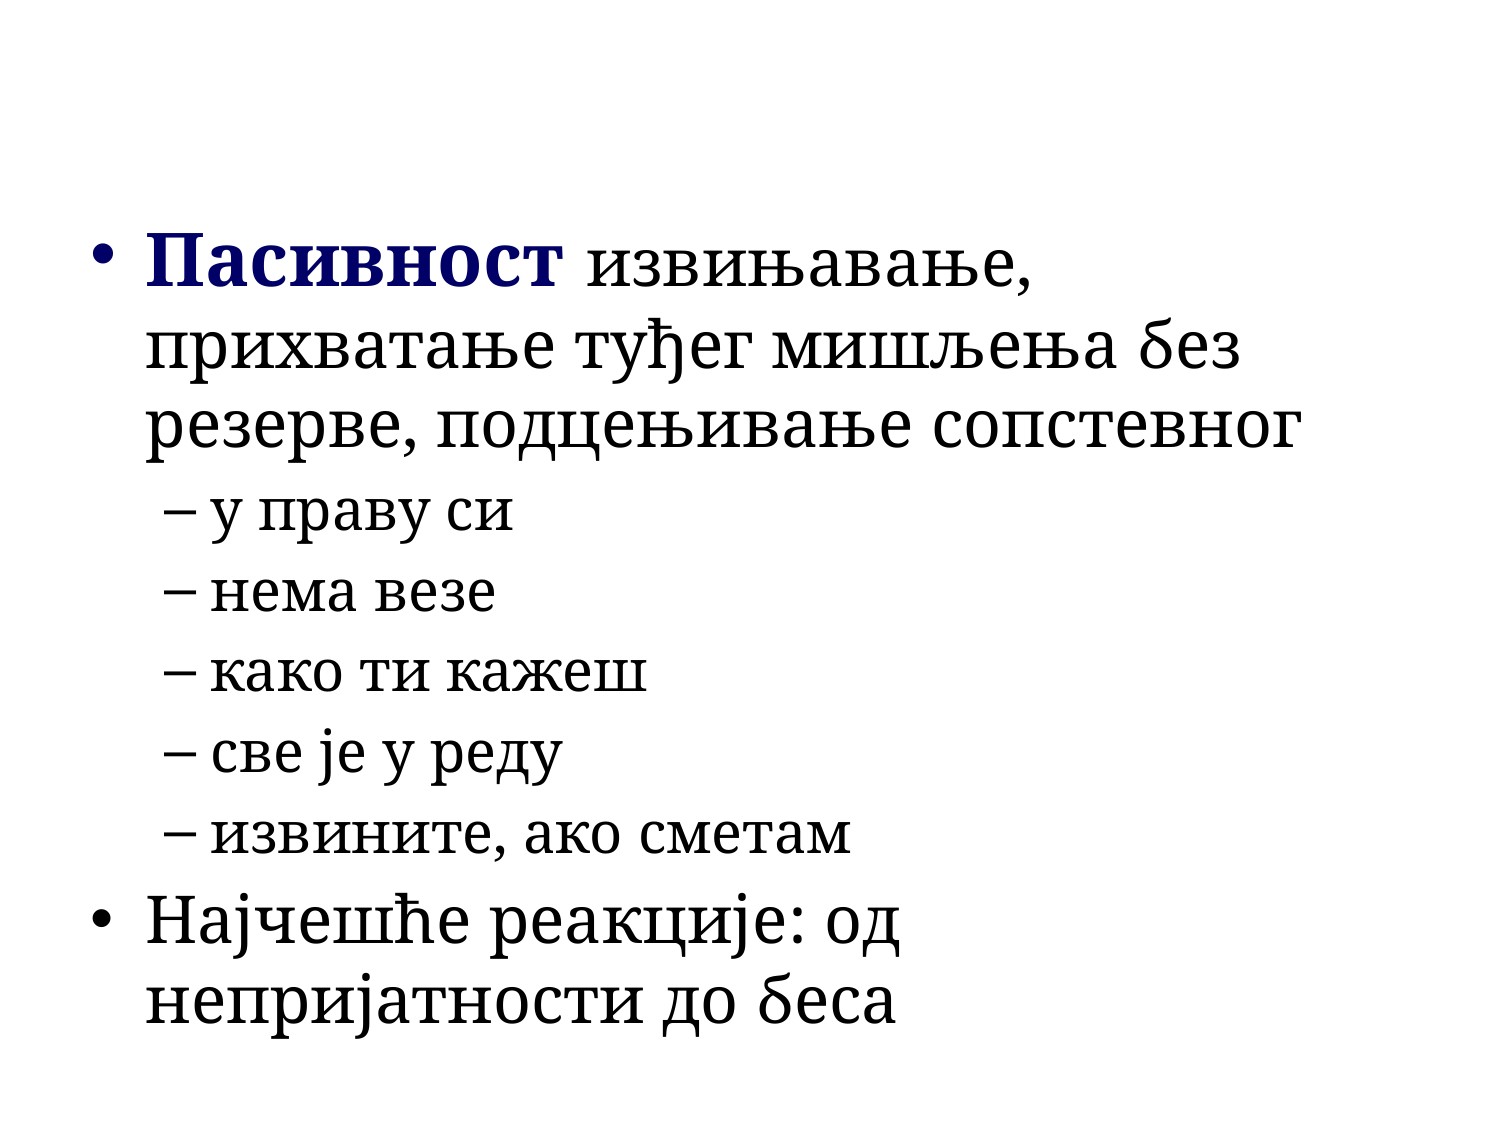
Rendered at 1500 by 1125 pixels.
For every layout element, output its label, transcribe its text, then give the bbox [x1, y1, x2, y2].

list Пасивност извињавање, прихватање туђег мишљења без резерве, подцењивање сопстевног у праву си нема везе како ти кажеш све је у реду извините, ако сметам Најчешће реакције: од непријатности до бeса [75, 196, 1425, 1047]
